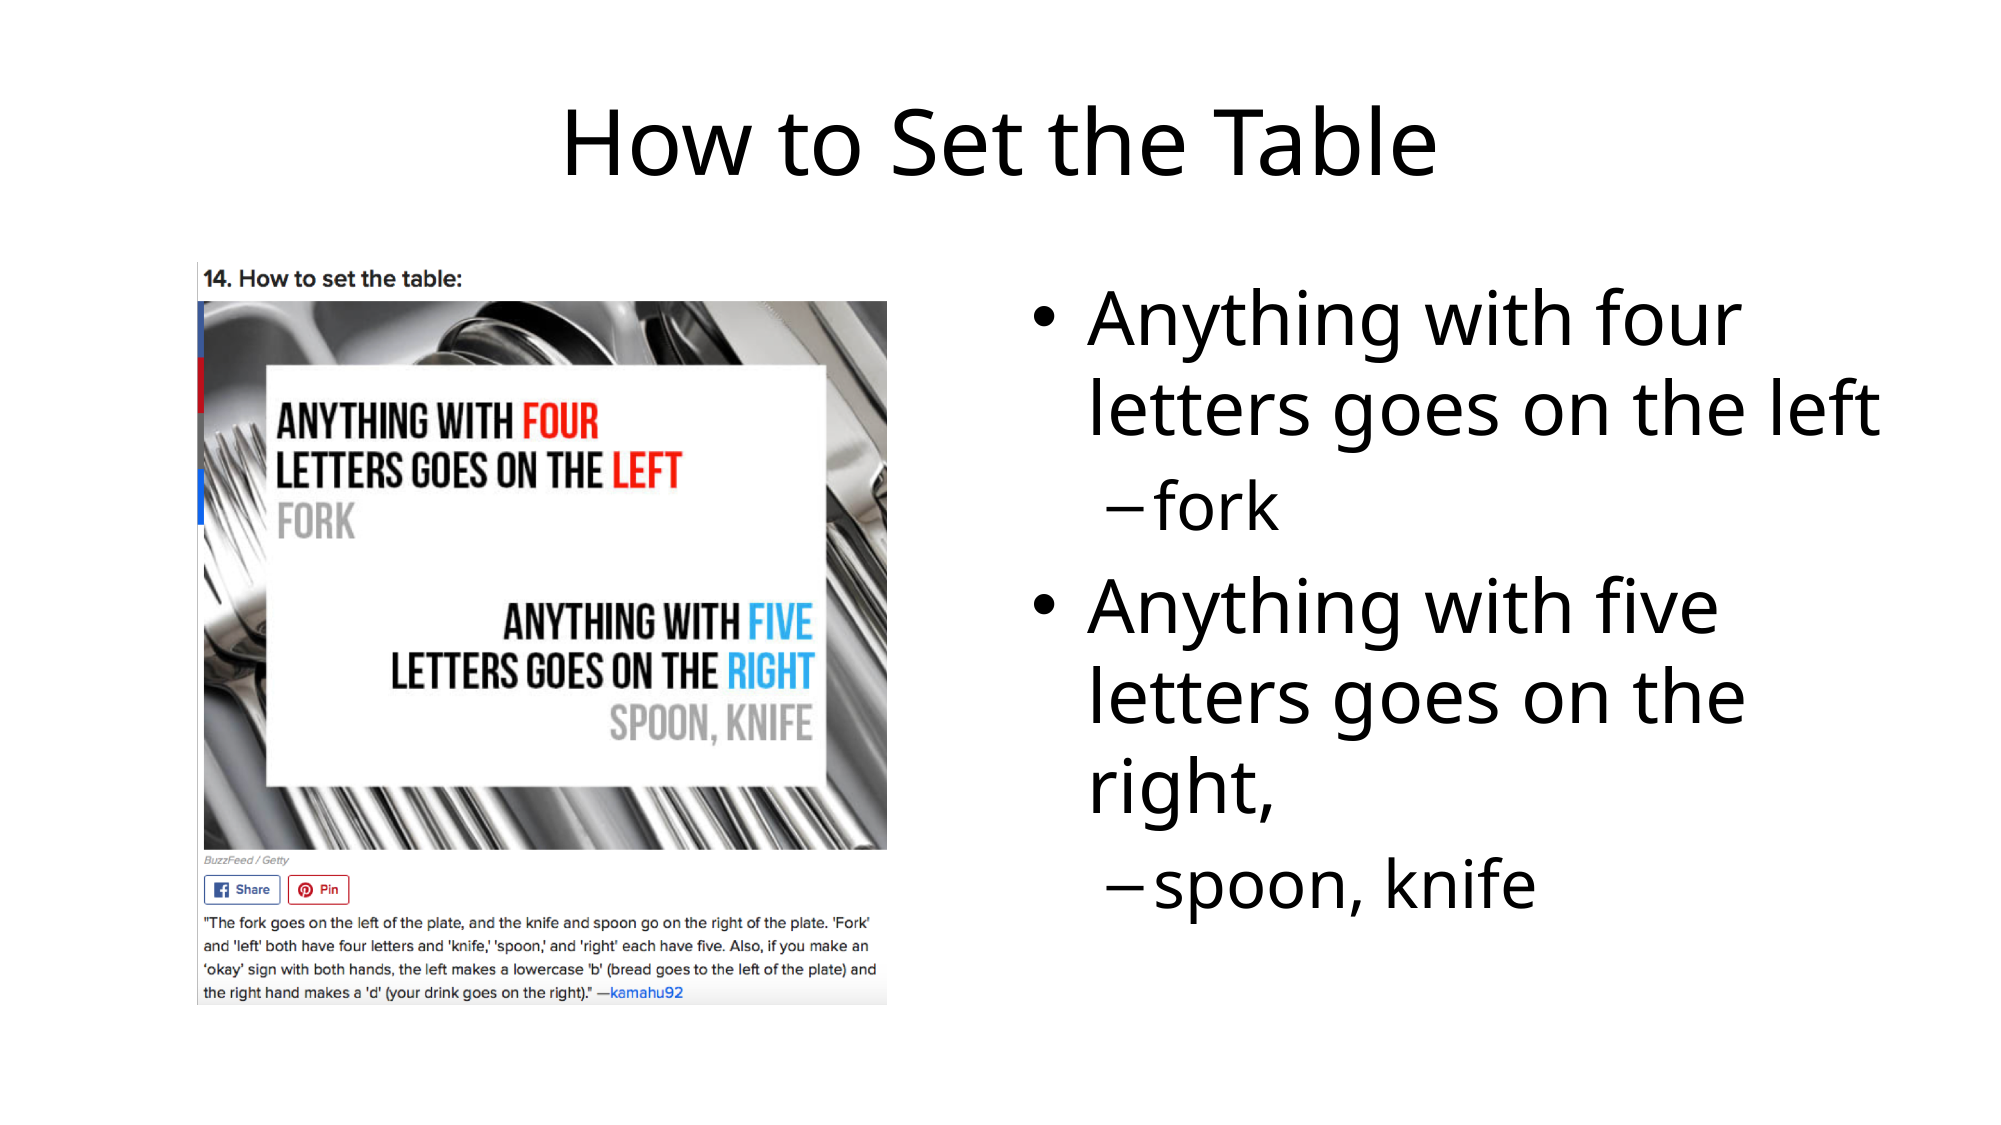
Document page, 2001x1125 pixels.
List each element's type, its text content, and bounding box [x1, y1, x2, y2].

list Anything with four letters goes on the left fork Anything with five letters goes on the right, spoon, knife [1016, 262, 1900, 1005]
title How to Set the Table [99, 45, 1900, 233]
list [196, 262, 887, 1006]
